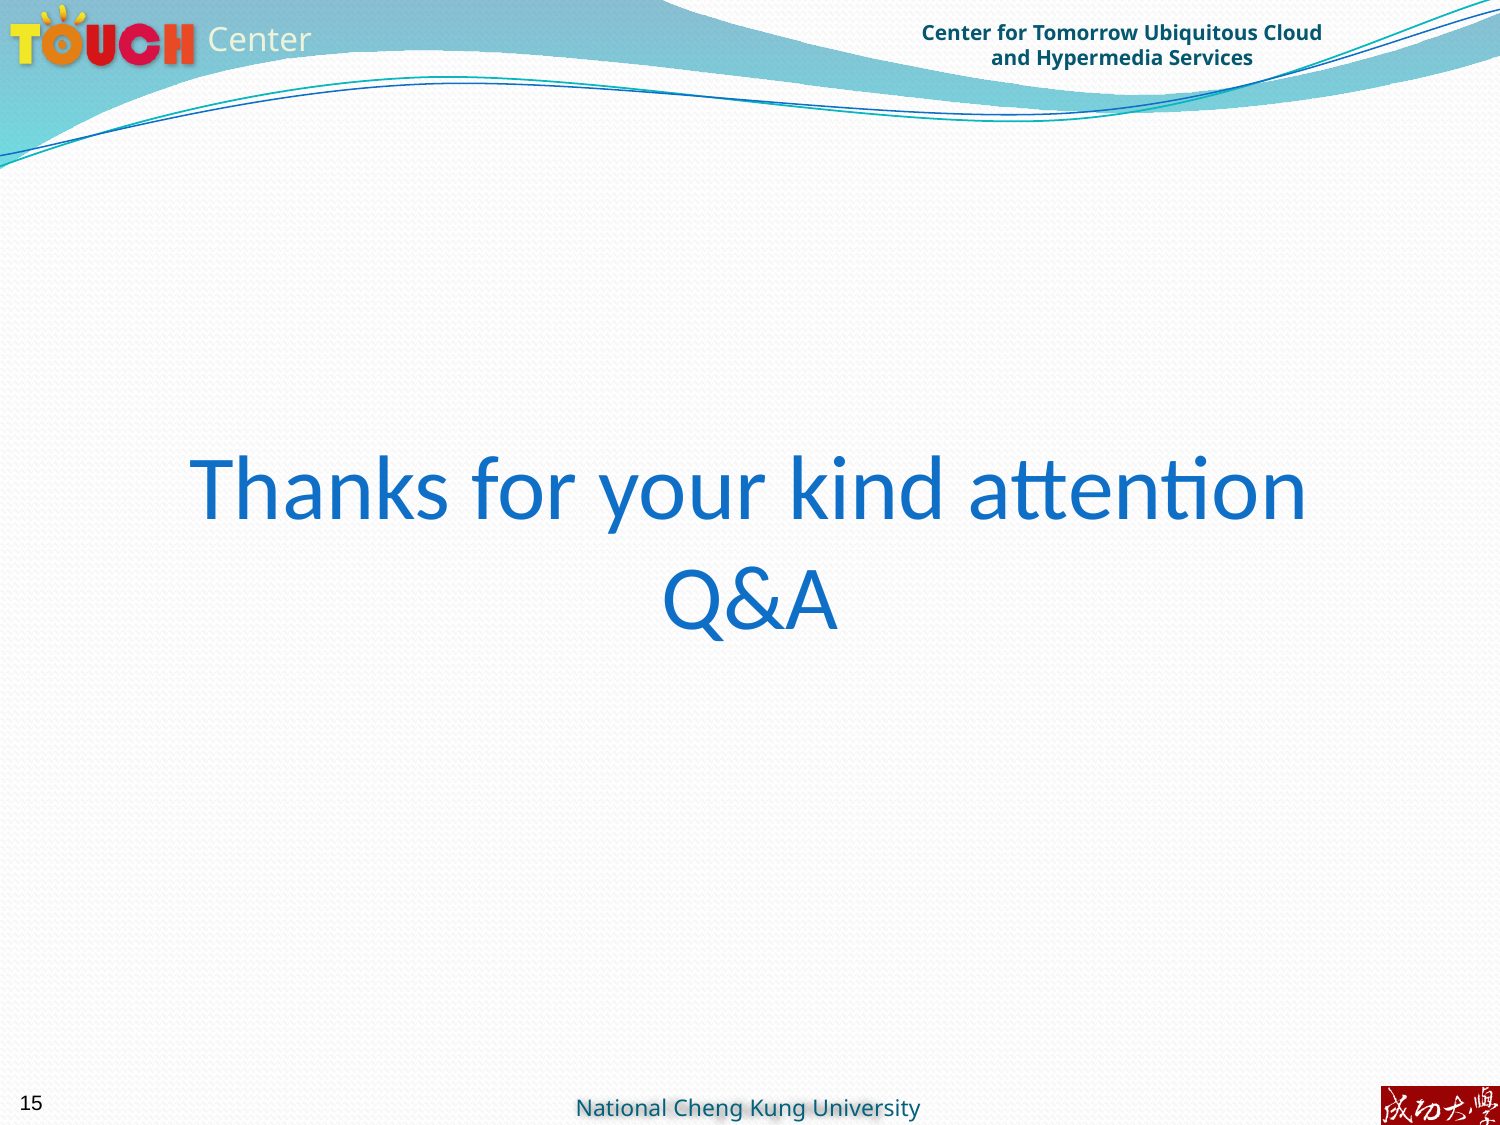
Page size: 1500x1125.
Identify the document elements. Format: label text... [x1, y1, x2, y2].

text_box Thanks for your kind attention Q&A [174, 420, 1326, 656]
picture [5, 0, 201, 73]
picture [1381, 1086, 1500, 1125]
